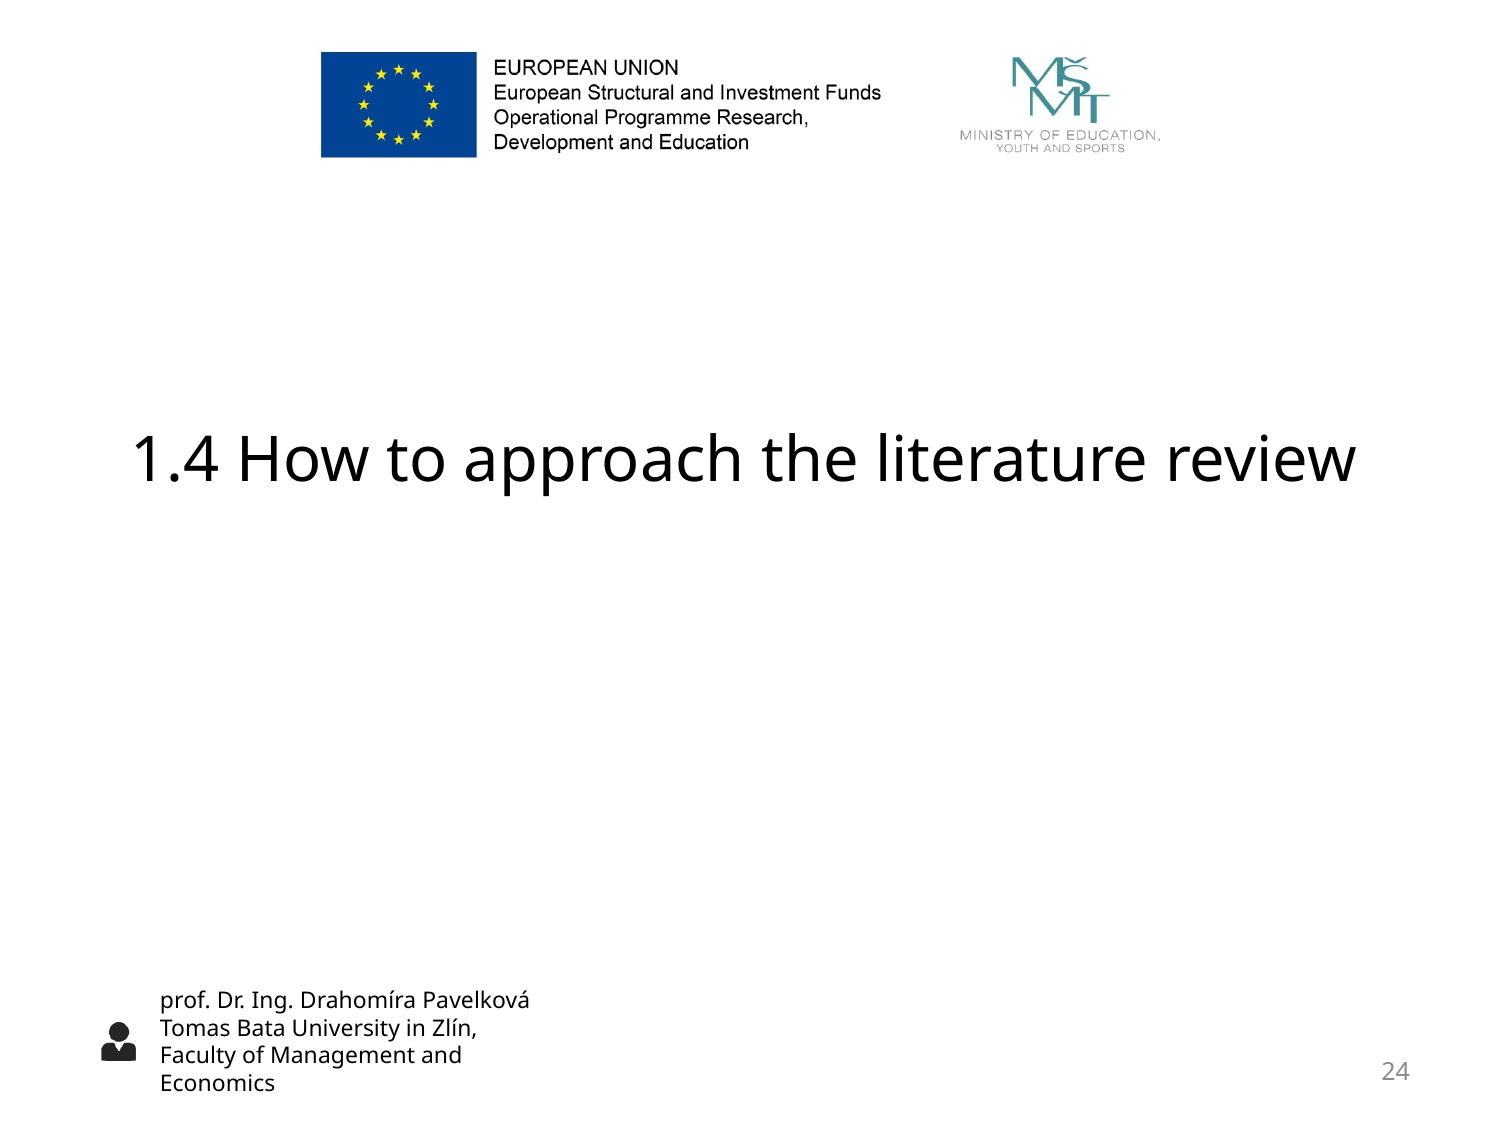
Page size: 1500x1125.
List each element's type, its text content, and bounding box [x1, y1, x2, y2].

footer prof. Dr. Ing. Drahomíra Pavelková Tomas Bata University in Zlín, Faculty of Management and Economics [145, 999, 550, 1083]
picture [101, 1021, 136, 1062]
title 1.4 How to approach the literature review [112, 373, 1376, 615]
picture [268, 0, 1212, 210]
slide_number 24 [1074, 1042, 1425, 1103]
